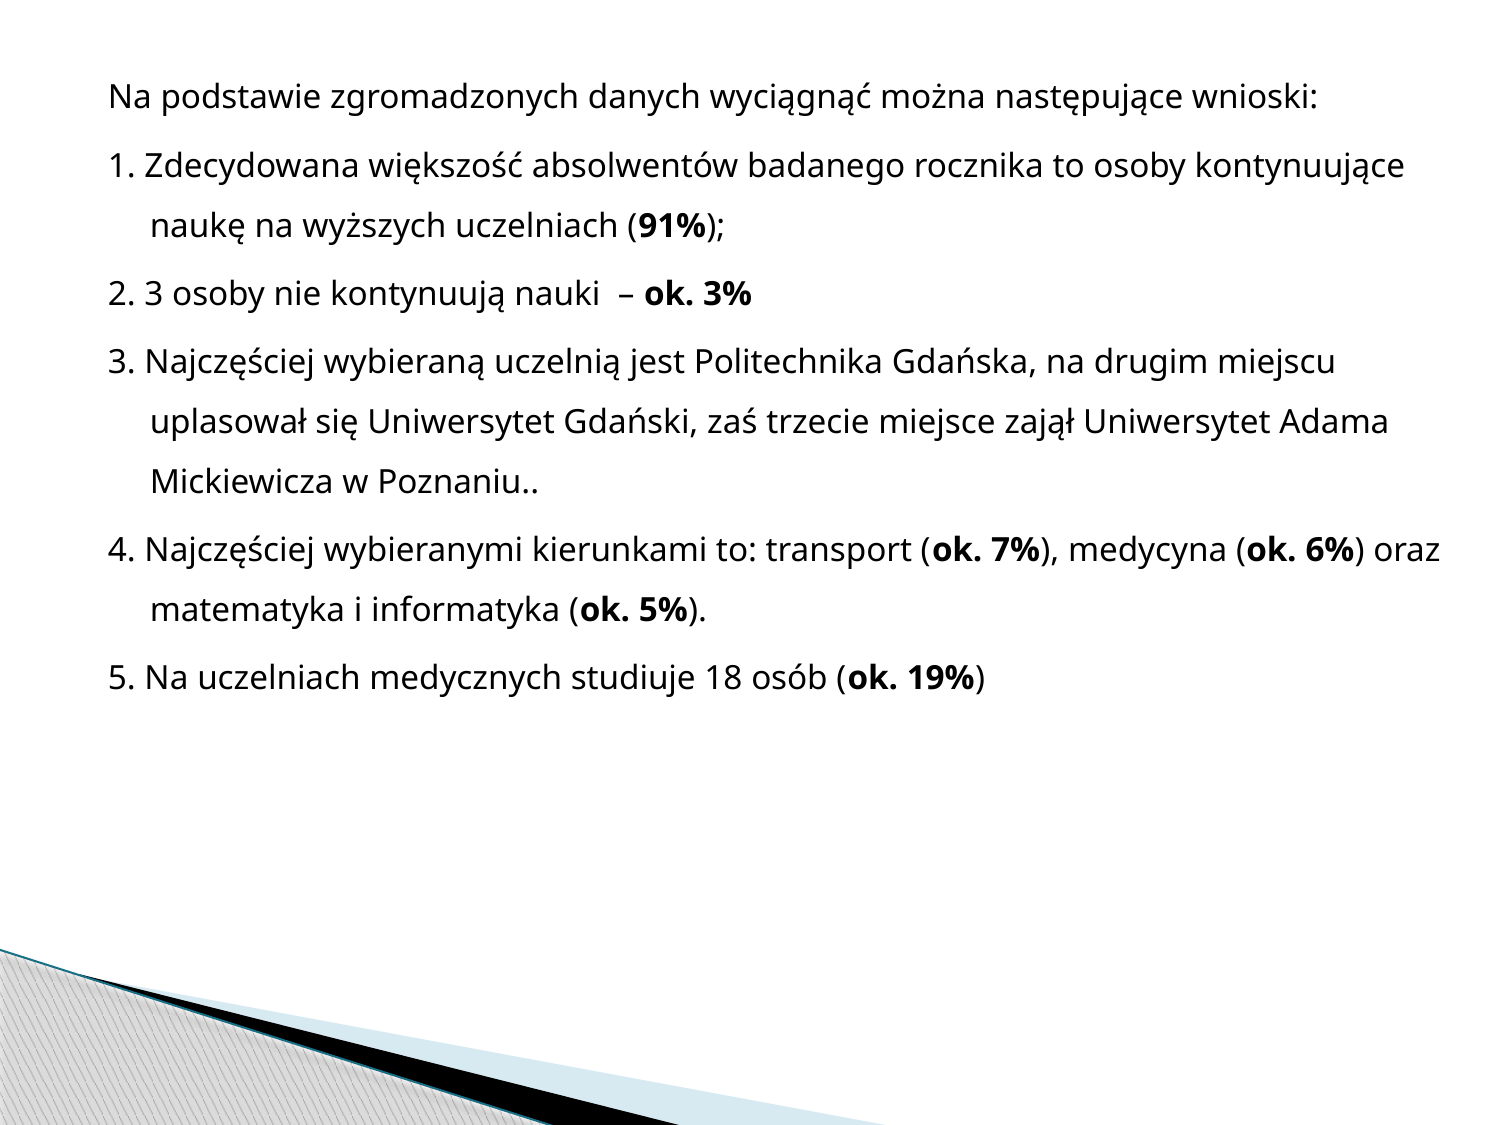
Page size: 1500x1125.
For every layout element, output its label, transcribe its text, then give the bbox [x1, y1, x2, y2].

list Na podstawie zgromadzonych danych wyciągnąć można następujące wnioski: 1. Zdecydowana większość absolwentów badanego rocznika to osoby kontynuujące naukę na wyższych uczelniach (91%); 2. 3 osoby nie kontynuują nauki – ok. 3% 3. Najczęściej wybieraną uczelnią jest Politechnika Gdańska, na drugim miejscu uplasował się Uniwersytet Gdański, zaś trzecie miejsce zajął Uniwersytet Adama Mickiewicza w Poznaniu.. 4. Najczęściej wybieranymi kierunkami to: transport (ok. 7%), medycyna (ok. 6%) oraz matematyka i informatyka (ok. 5%). 5. Na uczelniach medycznych studiuje 18 osób (ok. 19%) [74, 0, 1471, 986]
